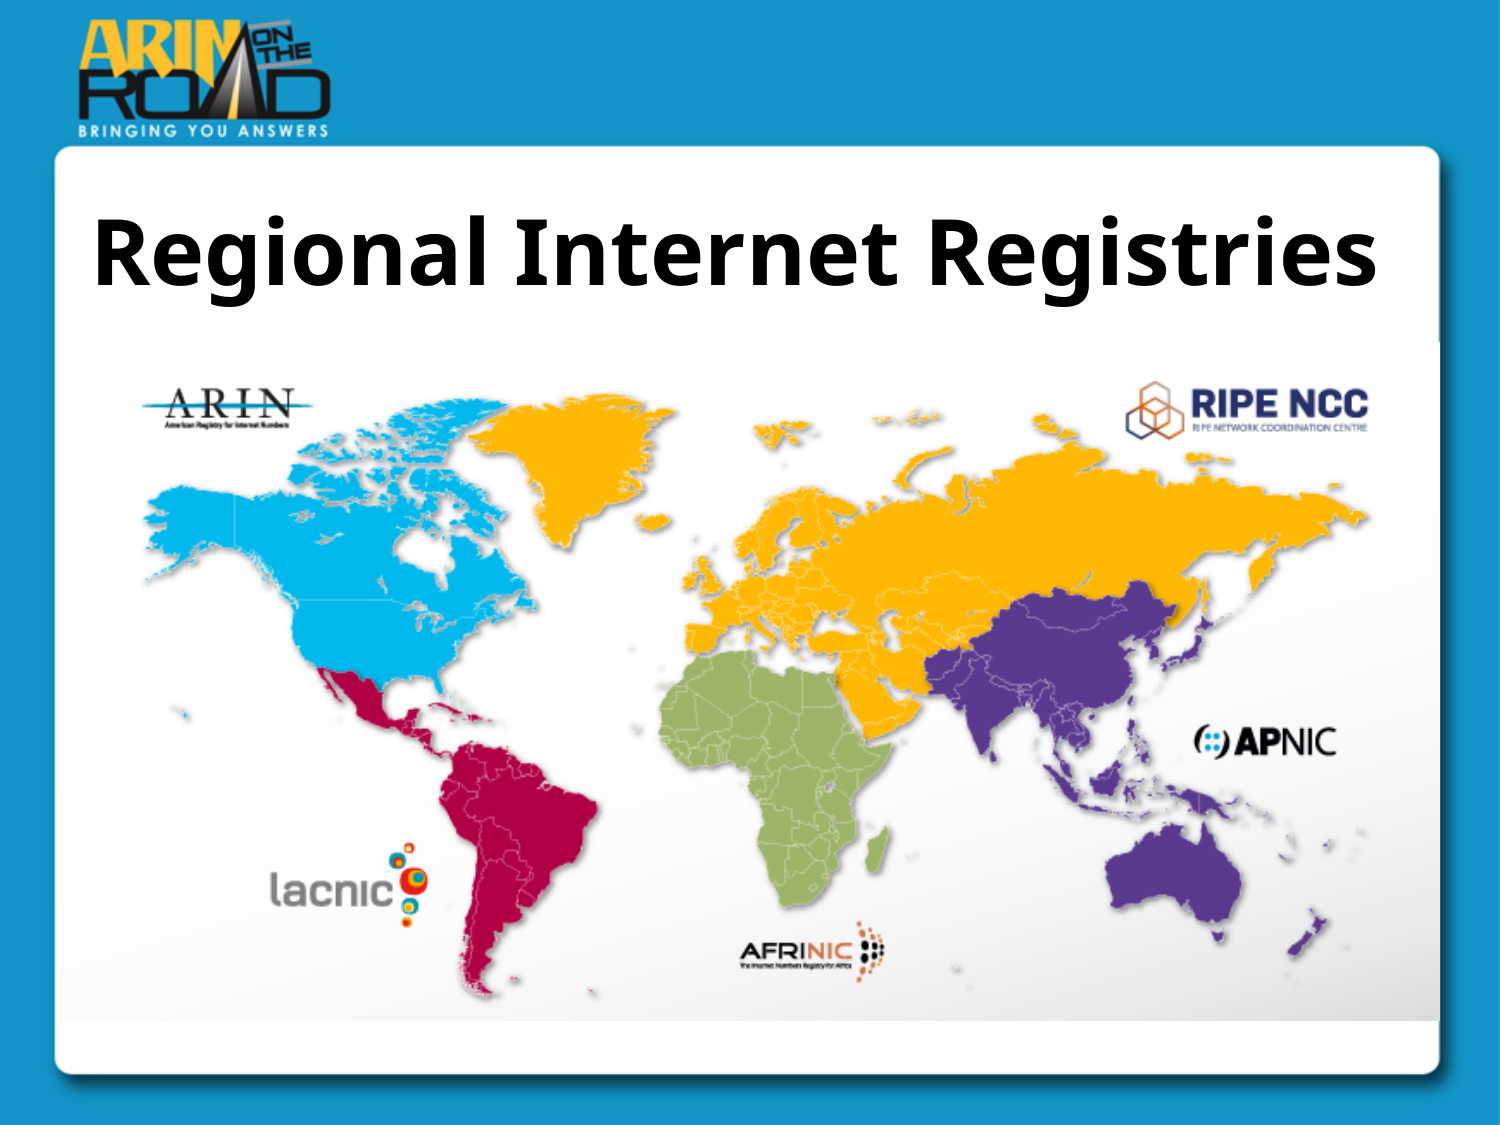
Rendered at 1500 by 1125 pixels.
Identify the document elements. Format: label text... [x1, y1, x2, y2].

title Regional Internet Registries [60, 155, 1411, 342]
picture [0, 0, 1500, 1125]
